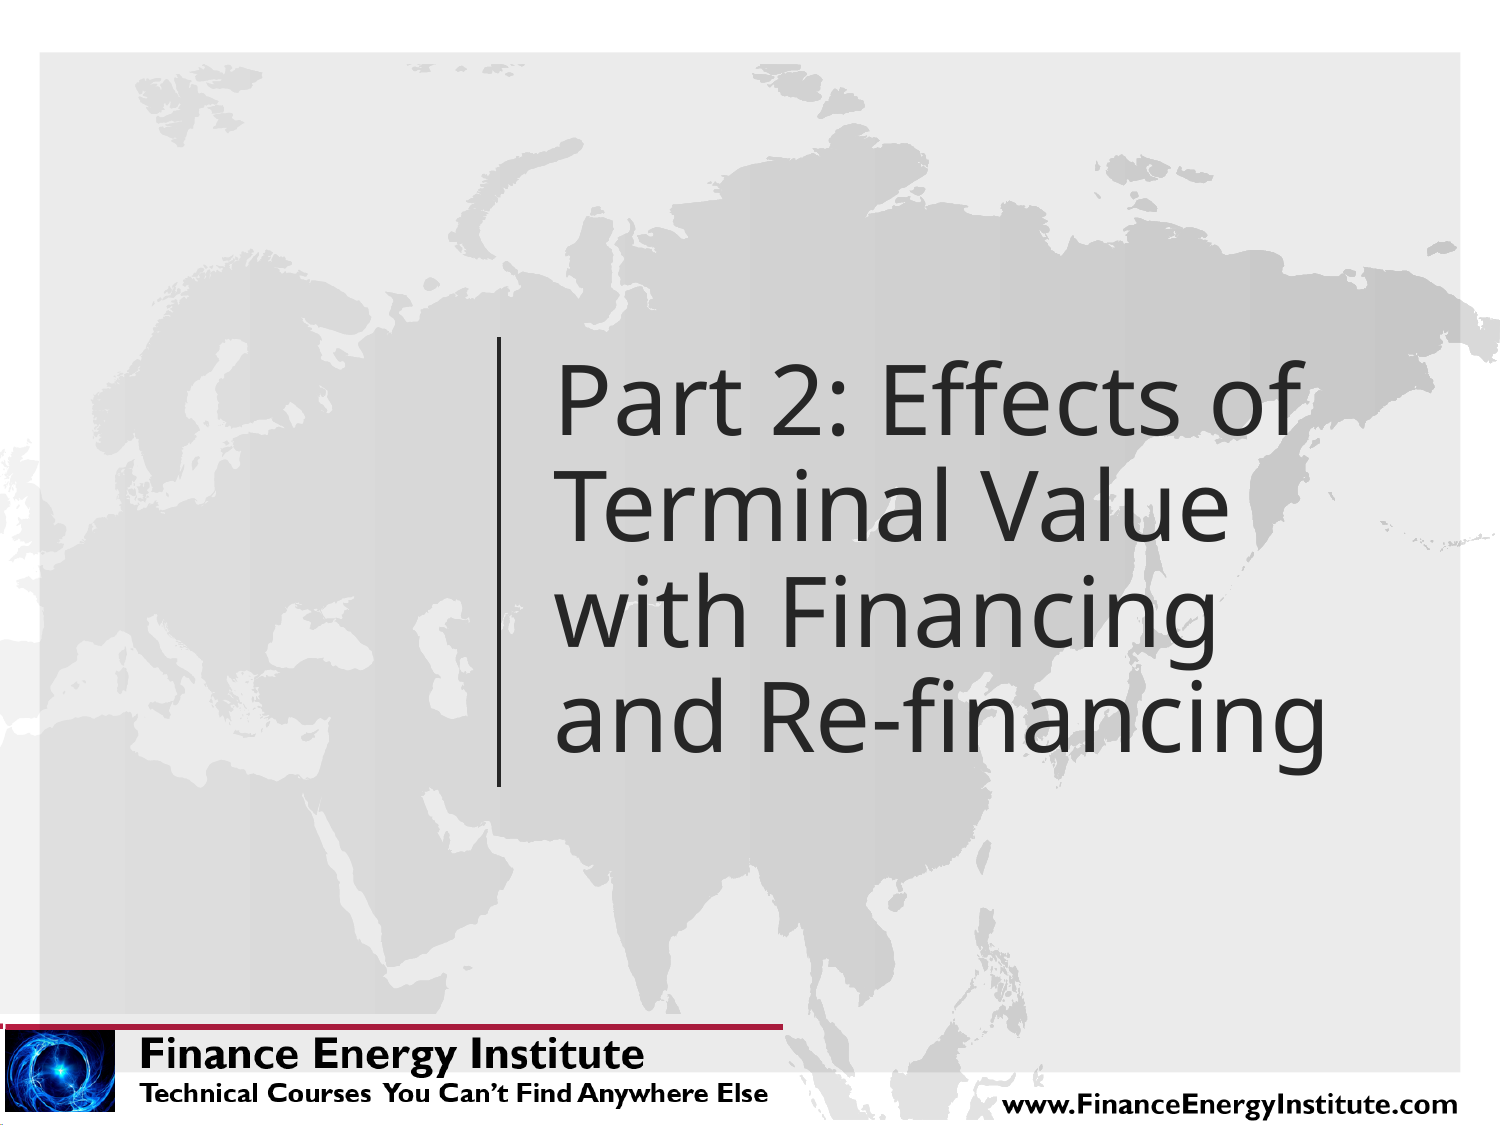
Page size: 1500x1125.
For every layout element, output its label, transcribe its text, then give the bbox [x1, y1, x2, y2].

picture [997, 1087, 1467, 1125]
picture [0, 1014, 783, 1125]
title Part 2: Effects of Terminal Value with Financing and Re-financing [538, 158, 1372, 967]
text_box [38, 51, 1461, 1073]
